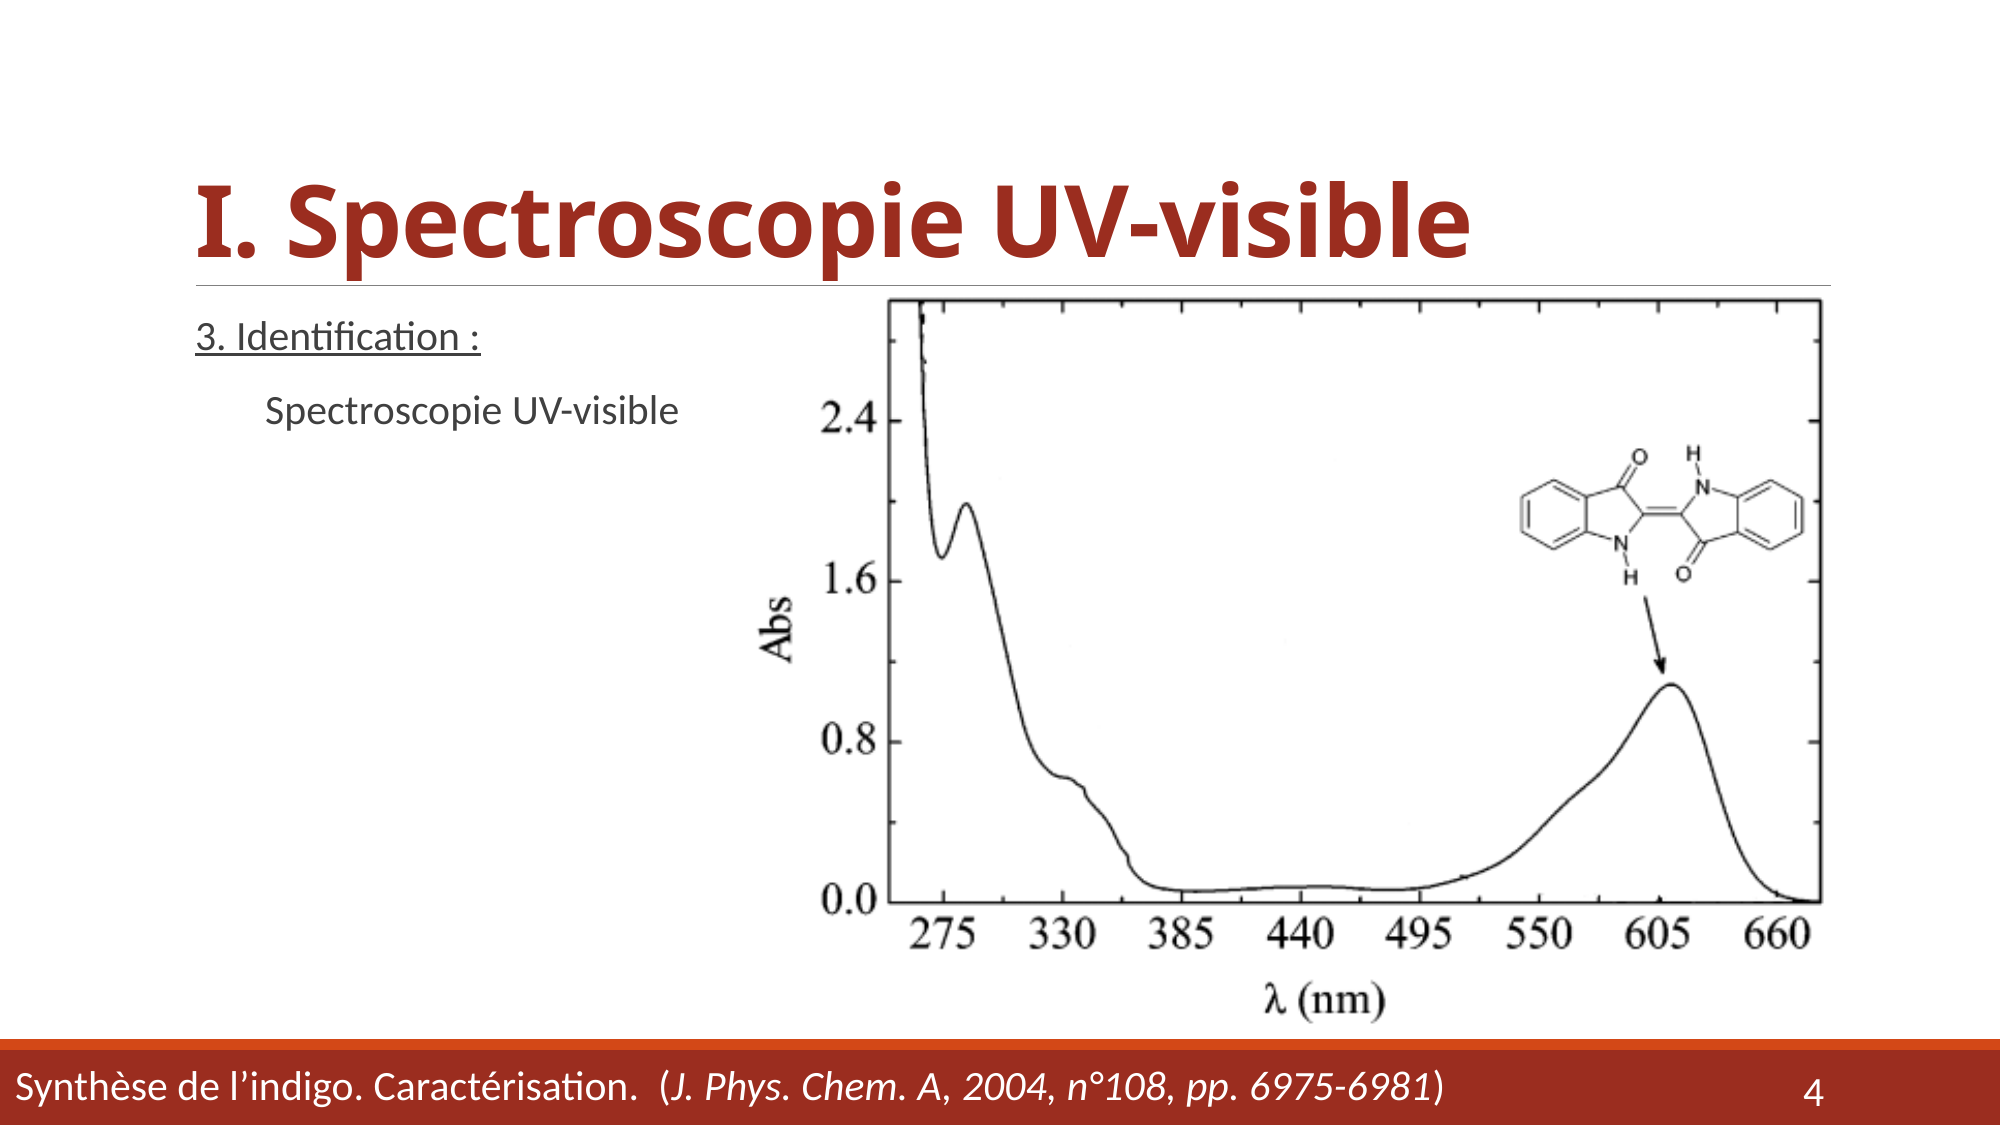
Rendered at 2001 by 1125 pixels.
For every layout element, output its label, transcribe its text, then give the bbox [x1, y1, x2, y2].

picture [749, 291, 1831, 1028]
list 3. Identification : Spectroscopie UV-visible [180, 306, 746, 1017]
slide_number 4 [1624, 1059, 1840, 1120]
list Synthèse de l’indigo. Caractérisation. (J. Phys. Chem. A, 2004, n°108, pp. 6975-6981) [0, 1056, 1771, 1125]
title I. Spectroscopie UV-visible [180, 47, 1830, 285]
